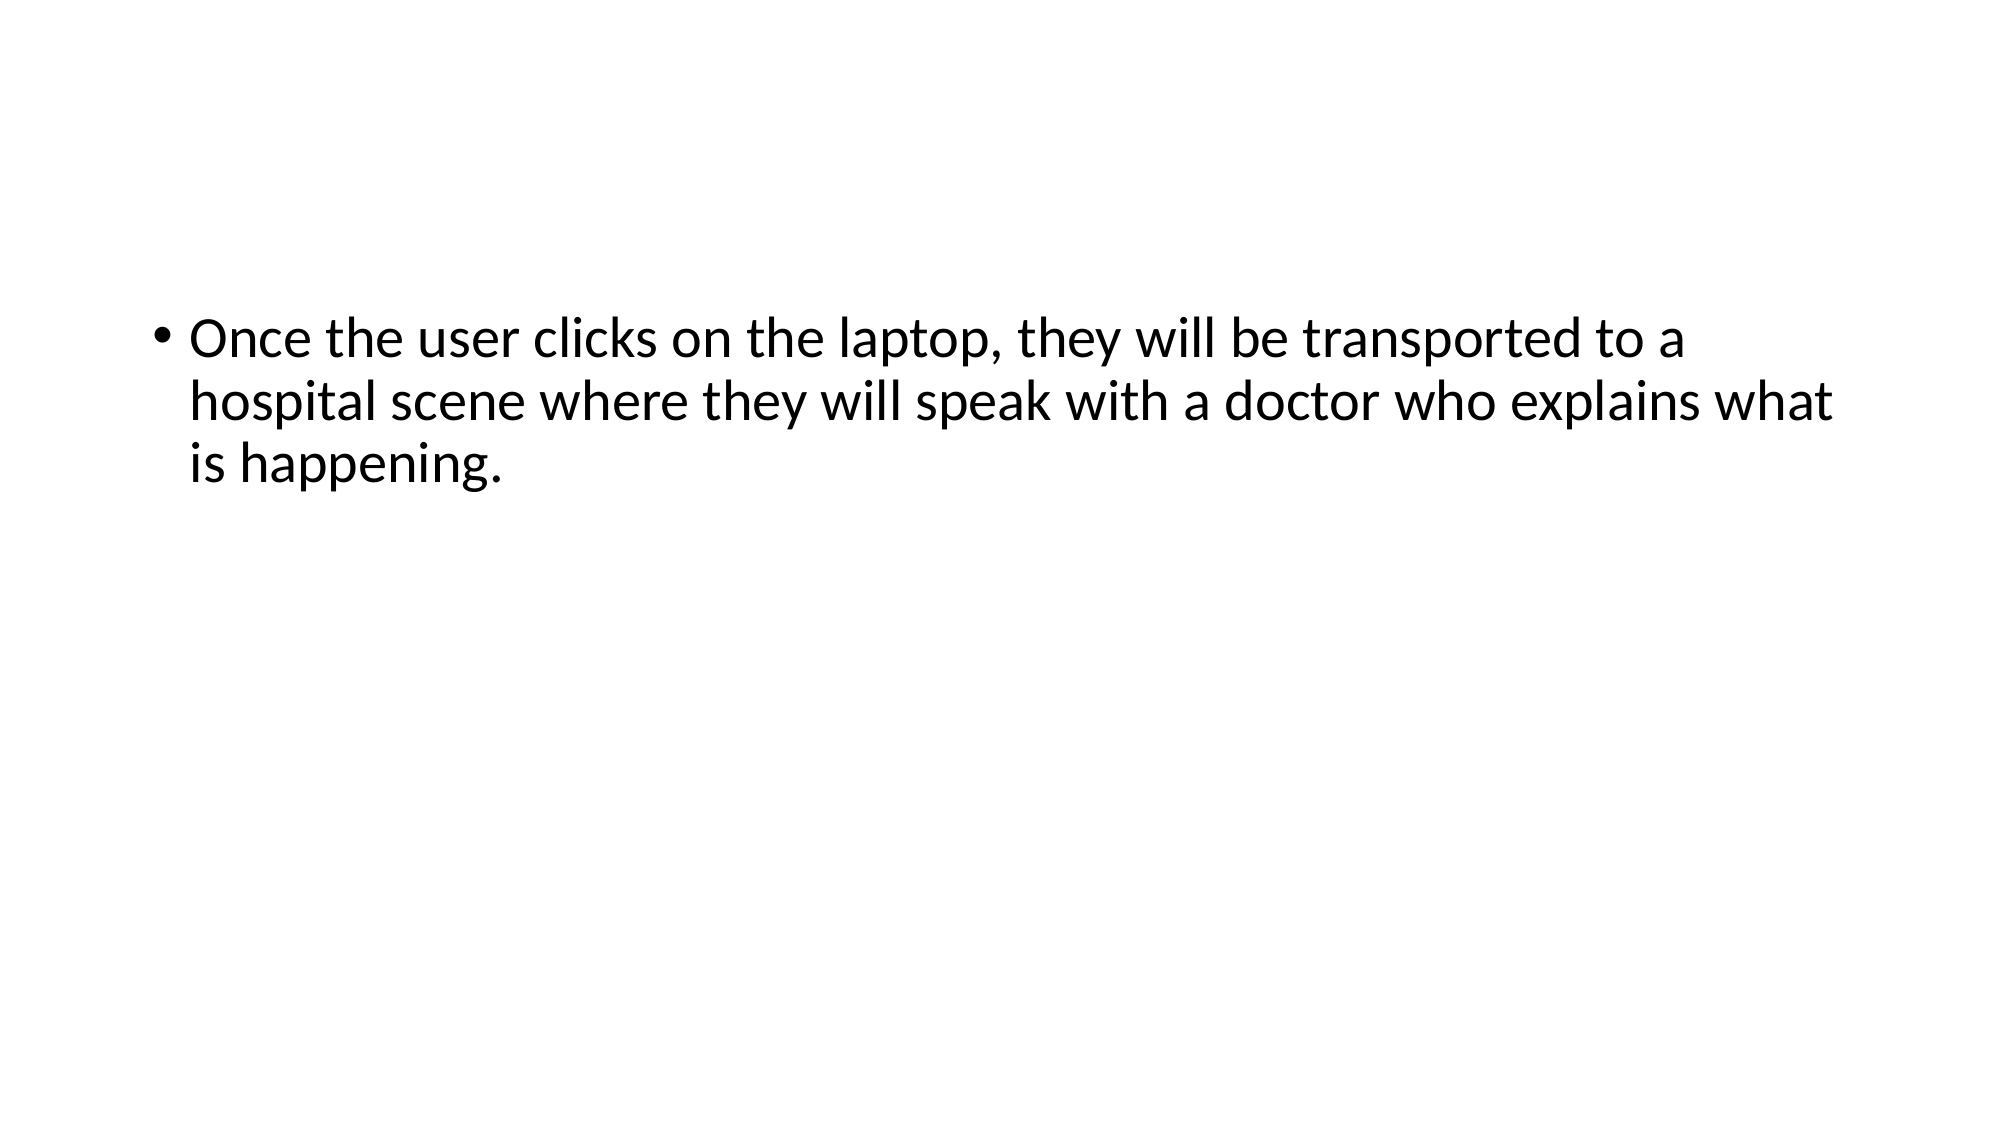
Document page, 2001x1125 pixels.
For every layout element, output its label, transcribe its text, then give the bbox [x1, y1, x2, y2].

list Once the user clicks on the laptop, they will be transported to a hospital scene where they will speak with a doctor who explains what is happening. [137, 299, 1863, 1014]
